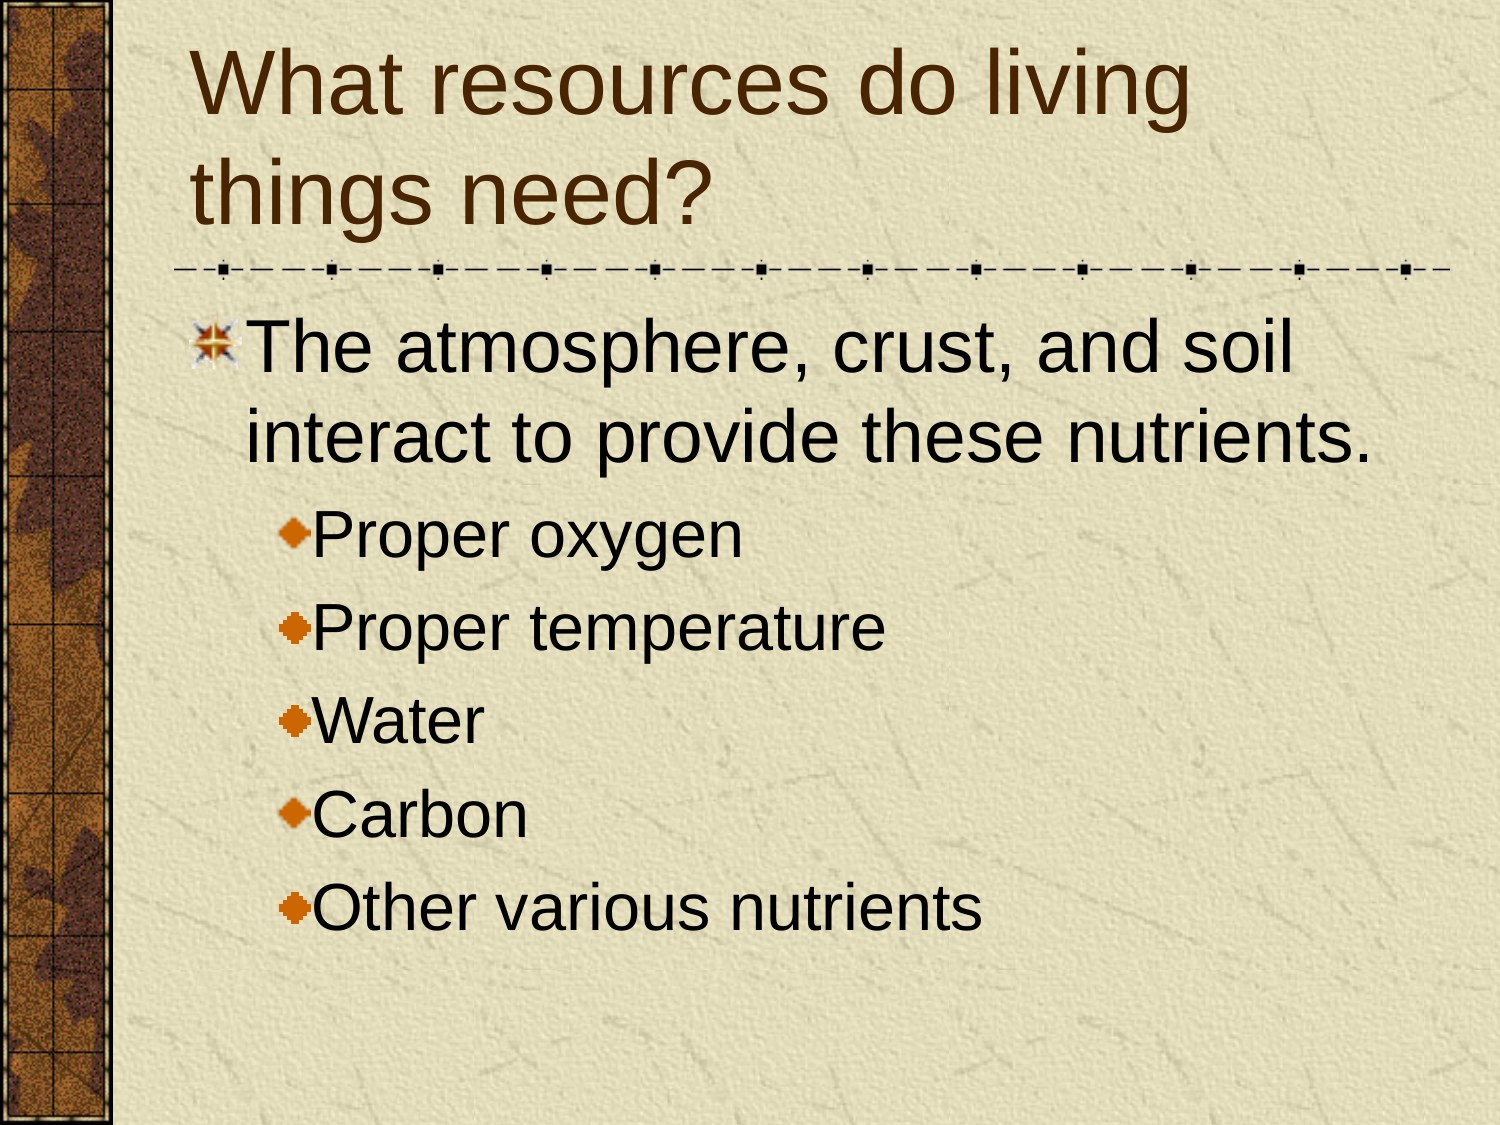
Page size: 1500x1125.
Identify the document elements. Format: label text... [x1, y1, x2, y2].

title What resources do living things need? [174, 62, 1451, 251]
picture [0, 0, 1500, 1125]
list The atmosphere, crust, and soil interact to provide these nutrients. Proper oxygen Proper temperature Water Carbon Other various nutrients [173, 289, 1449, 965]
